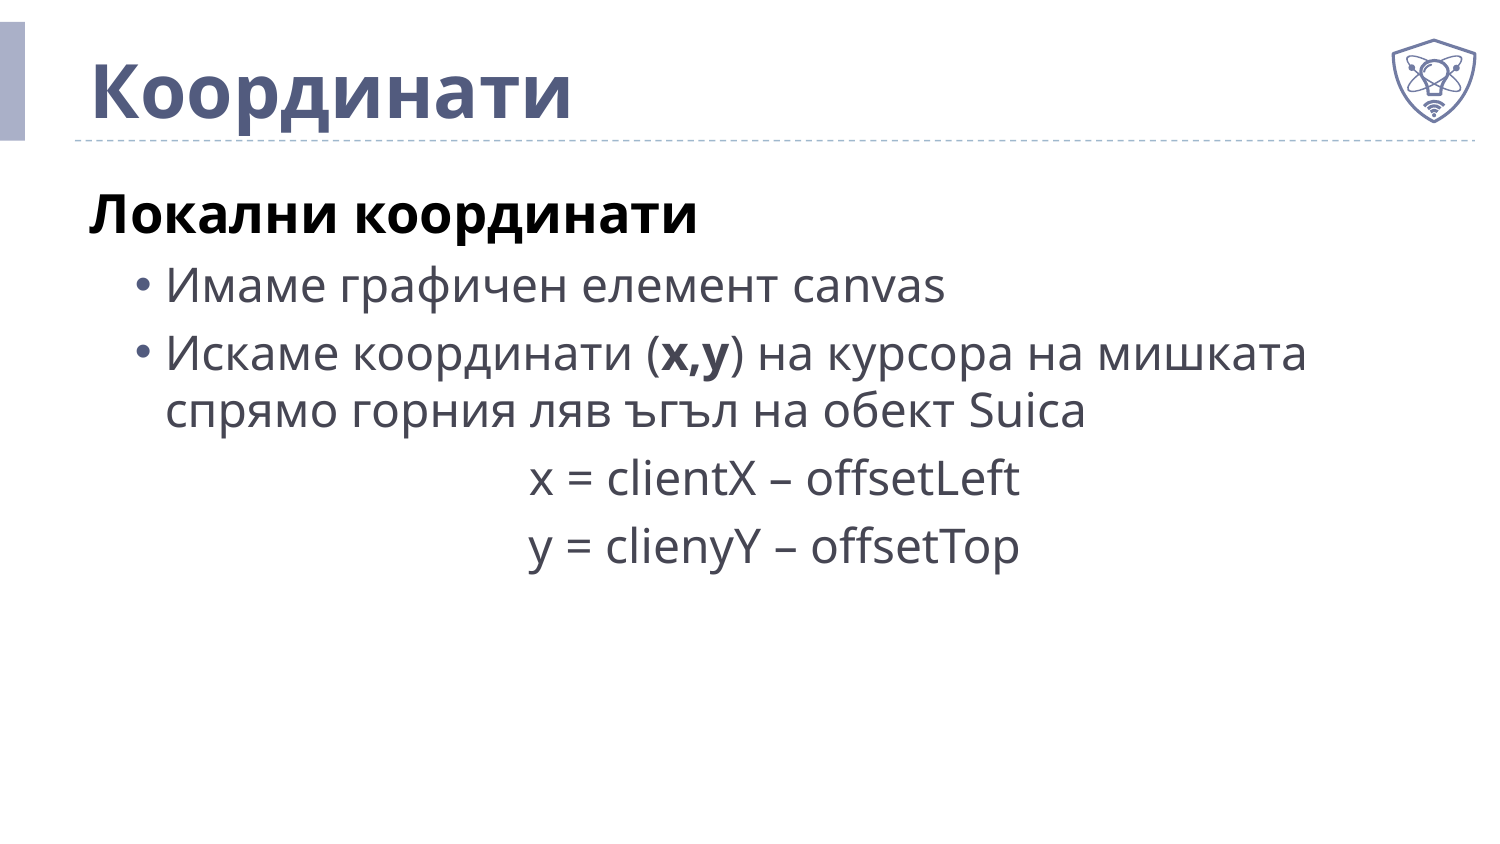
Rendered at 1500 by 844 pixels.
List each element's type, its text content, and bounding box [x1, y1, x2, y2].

title Координати [75, 18, 1475, 141]
list Локални координати Имаме графичен елемент canvas Искаме координати (x,y) на курсора на мишката спрямо горния ляв ъгъл на обект Suica x = clientX – offsetLeft y = clienyY – offsetTop [75, 171, 1475, 835]
